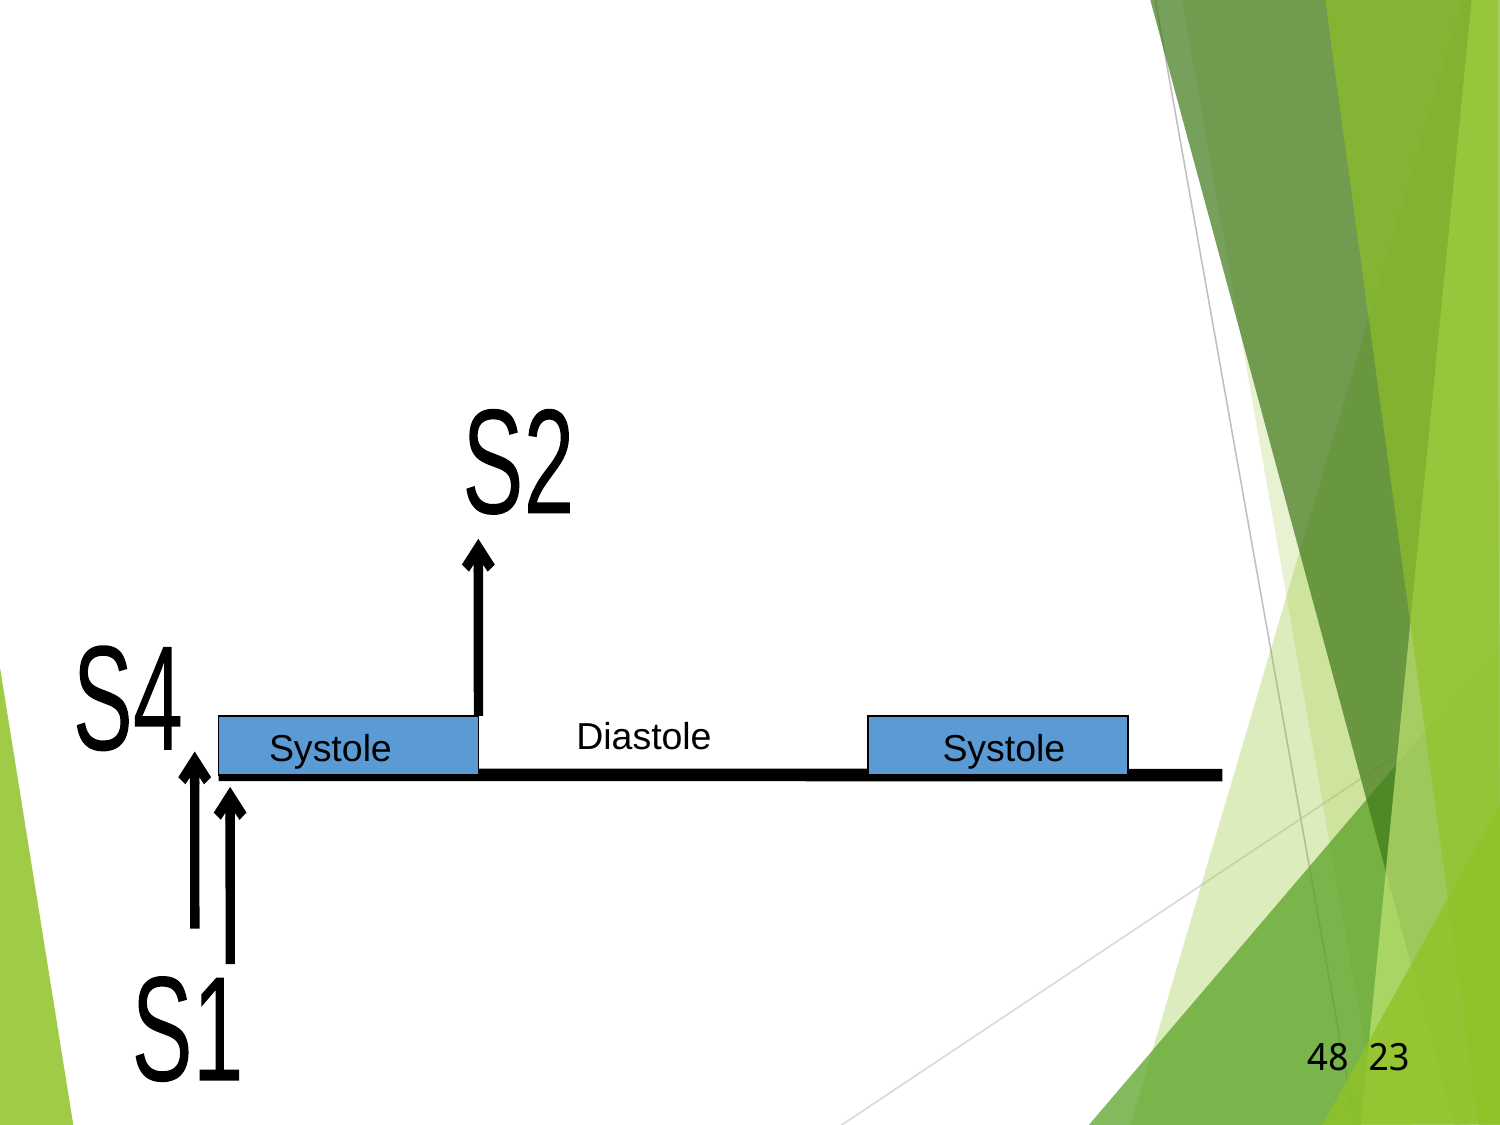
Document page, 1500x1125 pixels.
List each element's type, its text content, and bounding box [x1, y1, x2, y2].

text_box Systole [927, 716, 1081, 777]
text_box [218, 716, 253, 775]
text_box 23 48 [1074, 1025, 1425, 1104]
text_box [868, 716, 927, 775]
text_box Diastole [561, 704, 727, 765]
text_box [407, 716, 479, 775]
text_box [222, 786, 238, 965]
text_box [187, 751, 202, 929]
text_box Systole [253, 716, 407, 777]
text_box [1081, 716, 1129, 775]
